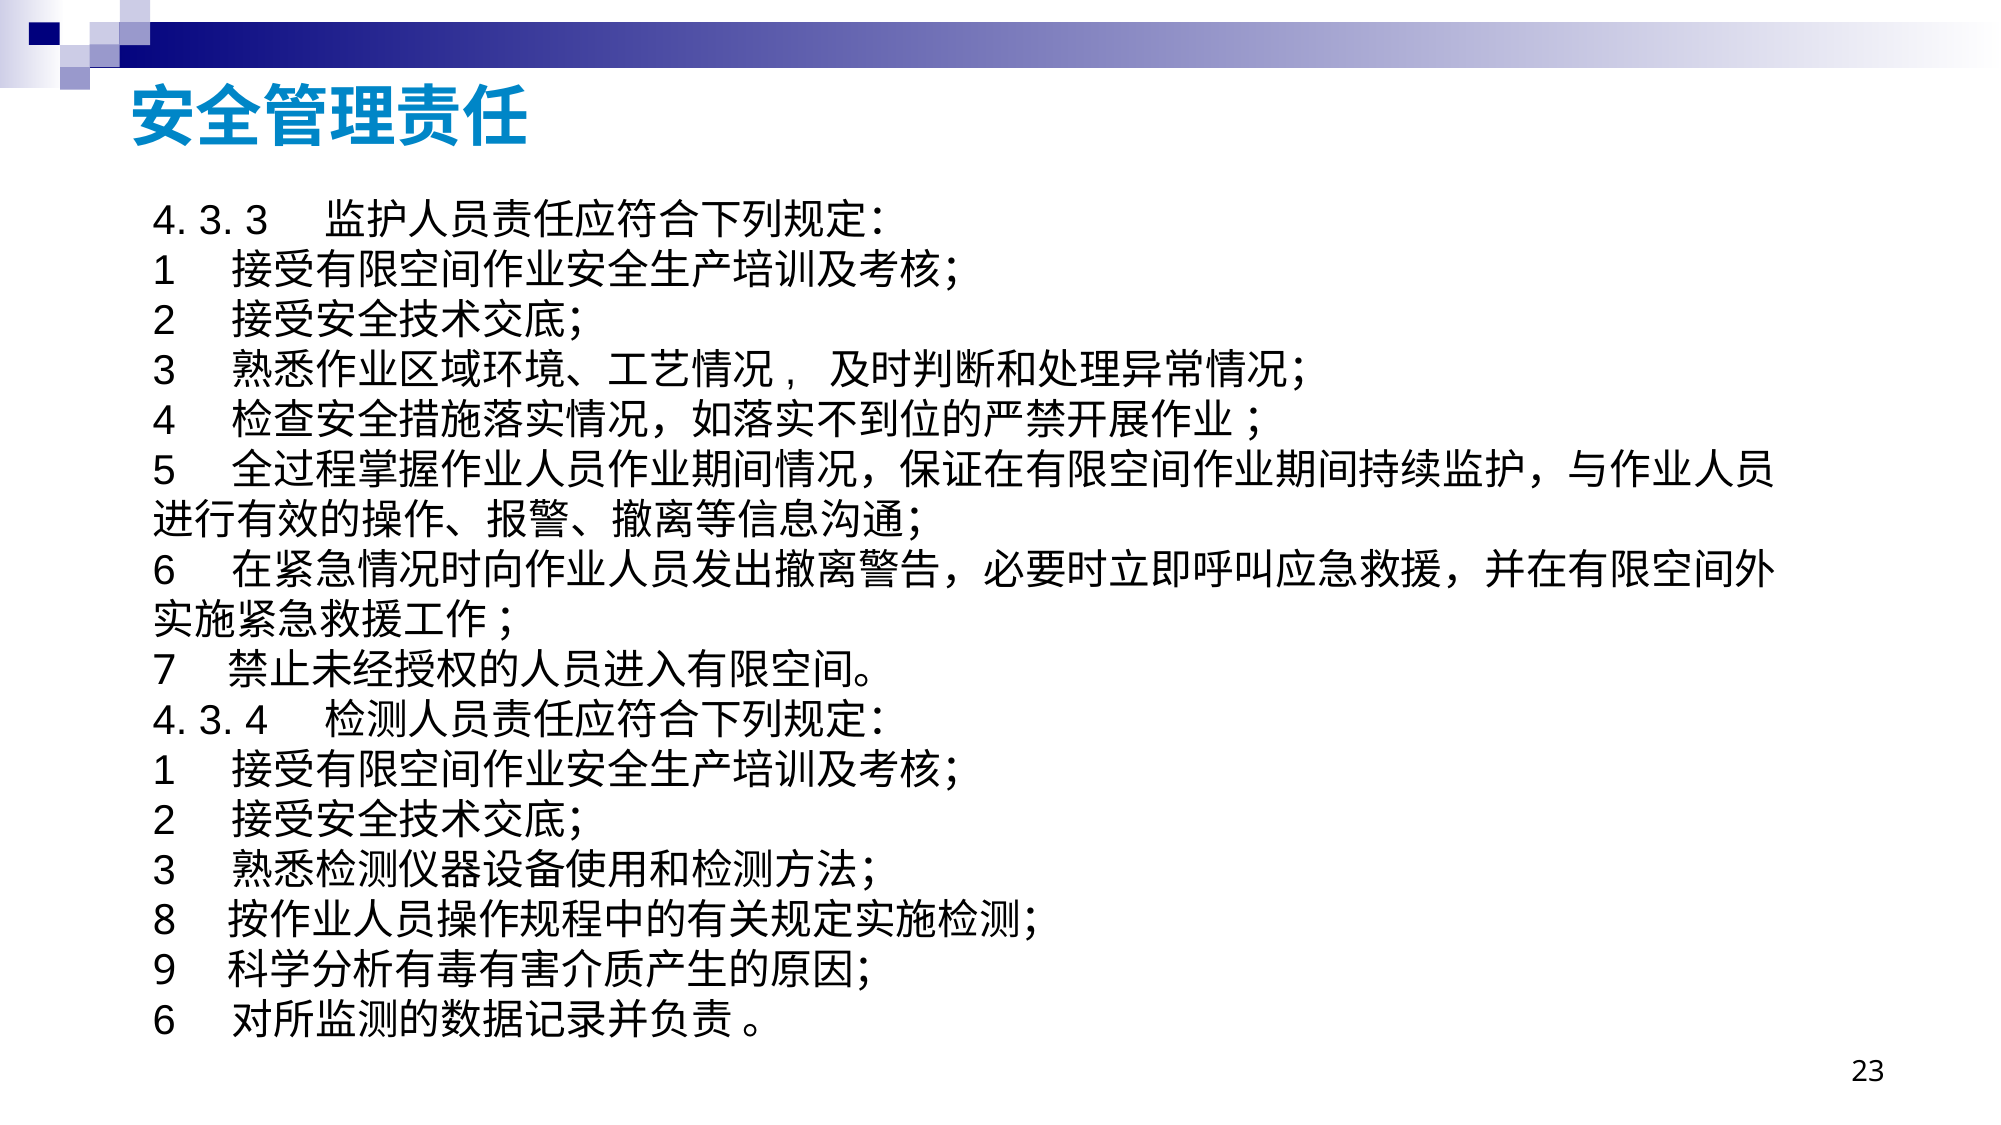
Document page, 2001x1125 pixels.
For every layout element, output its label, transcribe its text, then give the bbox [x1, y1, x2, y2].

slide_number 23 [1433, 1025, 1900, 1100]
title 安全管理责任 [113, 66, 575, 162]
text_box 4. 3. 3 监护人员责任应符合下列规定： 1 接受有限空间作业安全生产培训及考核； 2 接受安全技术交底； 3 熟悉作业区域环境、工艺情况, 及时判断和处理异常情况； 4 检查安全措施落实情况，如落实不到位的严禁开展作业 ； 5 全过程掌握作业人员作业期间情况，保证在有限空间作业期间持续监护，与作业人员进行有效的操作、报警、撤离等信息沟通； 6 在紧急情况时向作业人员发出撤离警告，必要时立即呼叫应急救援，并在有限空间外实施紧急救援工作 ； 禁止未经授权的人员进入有限空间。 4. 3. 4 检测人员责任应符合下列规定： 1 接受有限空间作业安全生产培训及考核； 2 接受安全技术交底； 3 熟悉检测仪器设备使用和检测方法； 按作业人员操作规程中的有关规定实施检测； 科学分析有毒有害介质产生的原因； 6 对所监测的数据记录并负责 。 [137, 185, 1827, 1051]
